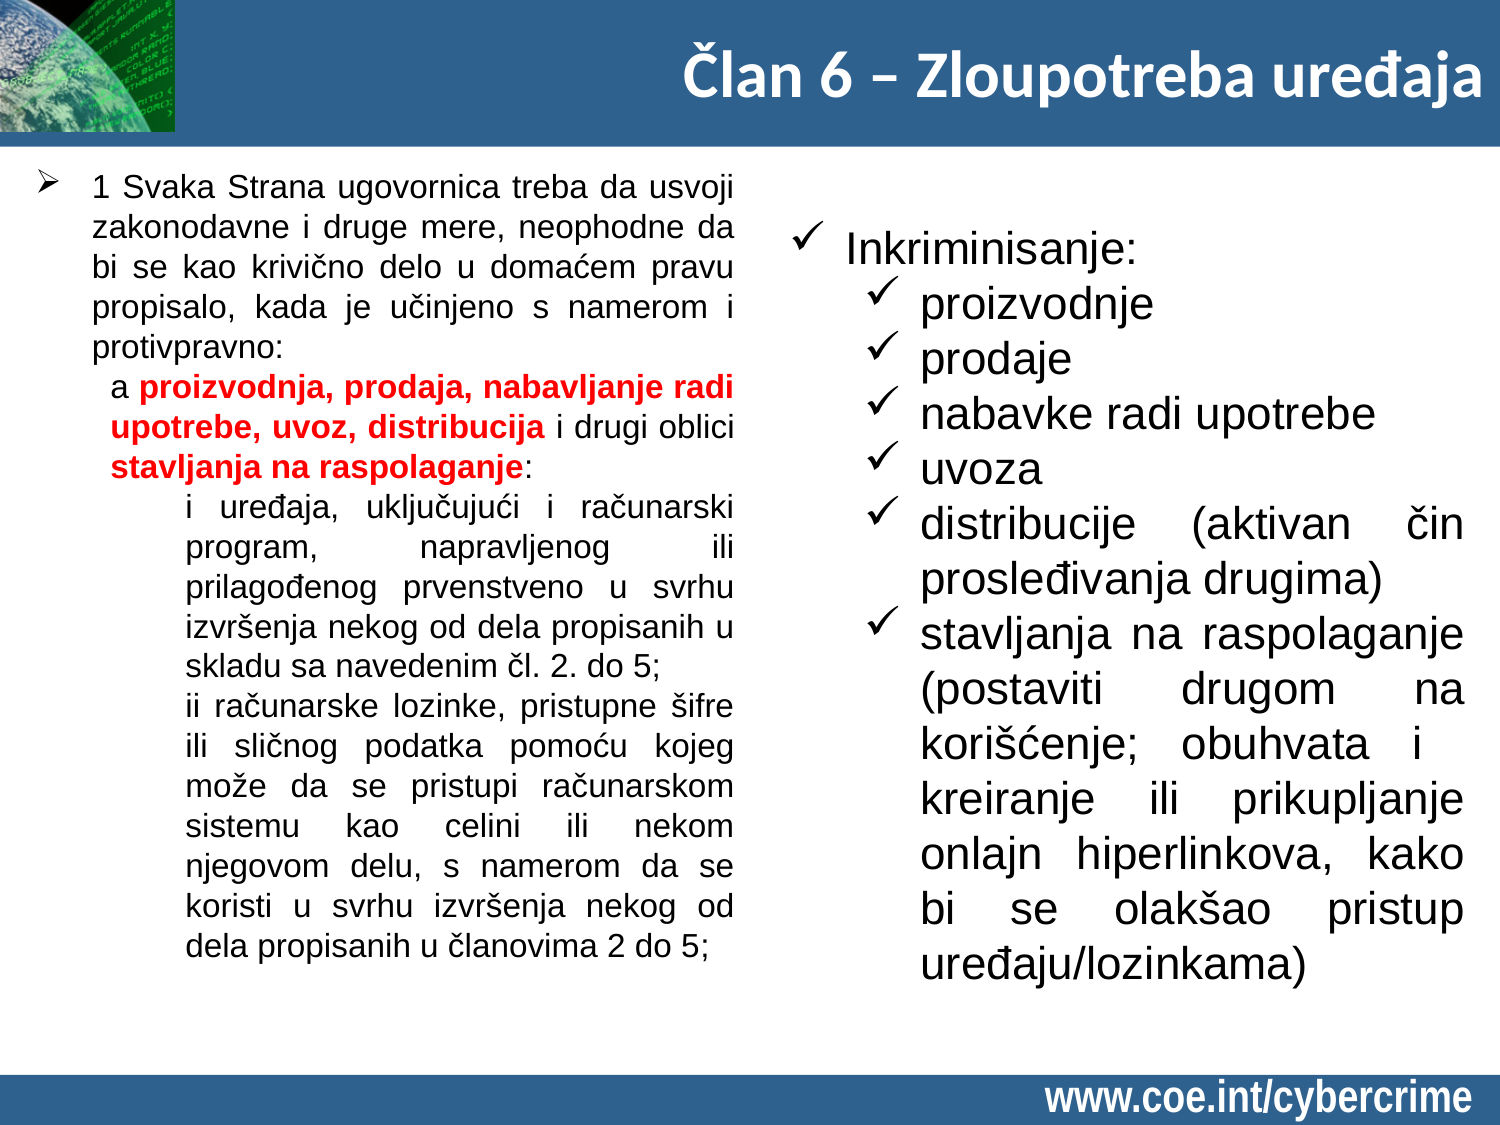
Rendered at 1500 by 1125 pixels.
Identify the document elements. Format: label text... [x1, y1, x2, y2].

text_box [0, 1073, 1030, 1125]
text_box Inkriminisanje: proizvodnje prodaje nabavke radi upotrebe uvoza distribucije (aktivan čin prosleđivanja drugima) stavljanja na raspolaganje (postaviti drugom na korišćenje; obuhvata i kreiranje ili prikupljanje onlajn hiperlinkova, kako bi se olakšao pristup uređaju/lozinkama) [774, 211, 1480, 996]
picture [0, 0, 175, 132]
text_box Član 6 – Zloupotreba uređaja [0, 0, 1500, 149]
text_box www.coe.int/cybercrime [1030, 1059, 1500, 1125]
text_box 1 Svaka Strana ugovornica treba da usvoji zakonodavne i druge mere, neophodne da bi se kao krivično delo u domaćem pravu propisalo, kada je učinjeno s namerom i protivpravno: a proizvodnja, prodaja, nabavljanje radi upotrebe, uvoz, distribucija i drugi oblici stavljanja na raspolaganje: i uređaja, uključujući i računarski program, napravljenog ili prilagođenog prvenstveno u svrhu izvršenja nekog od dela propisanih u skladu sa navedenim čl. 2. do 5; ii računarske lozinke, pristupne šifre ili sličnog podatka pomoću kojeg može da se pristupi računarskom sistemu kao celini ili nekom njegovom delu, s namerom da se koristi u svrhu izvršenja nekog od dela propisanih u članovima 2 do 5; [20, 158, 750, 972]
